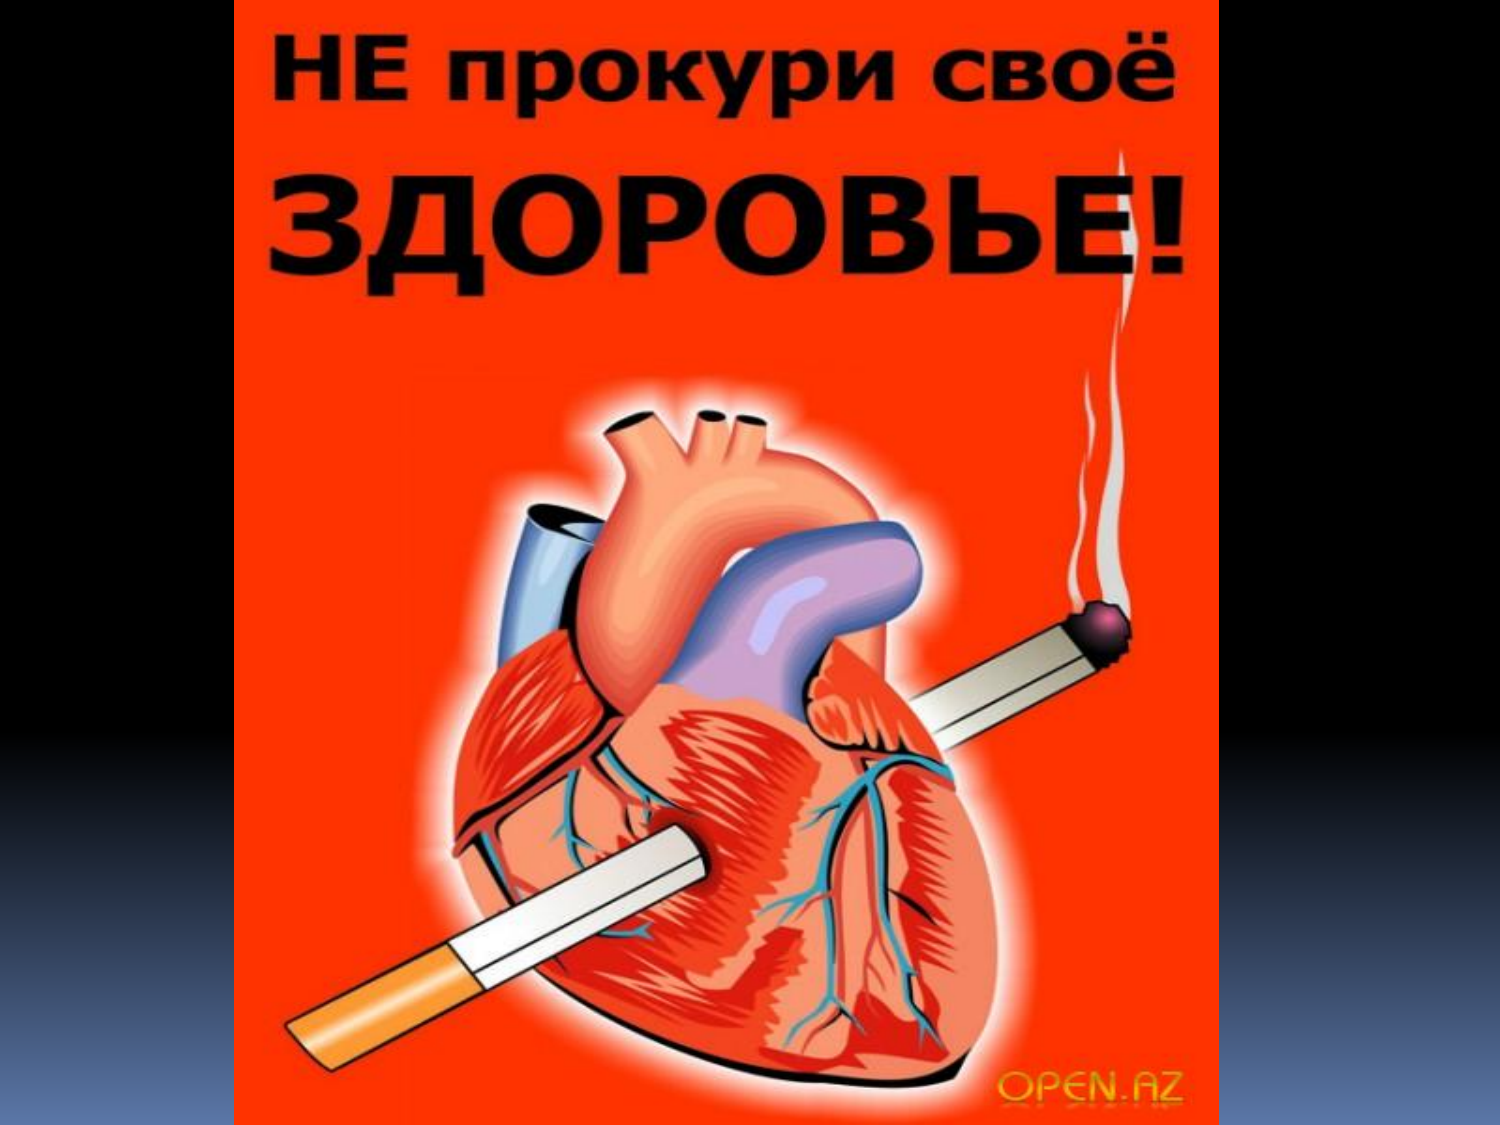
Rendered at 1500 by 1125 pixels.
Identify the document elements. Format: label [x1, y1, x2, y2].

picture [233, 0, 1220, 1125]
